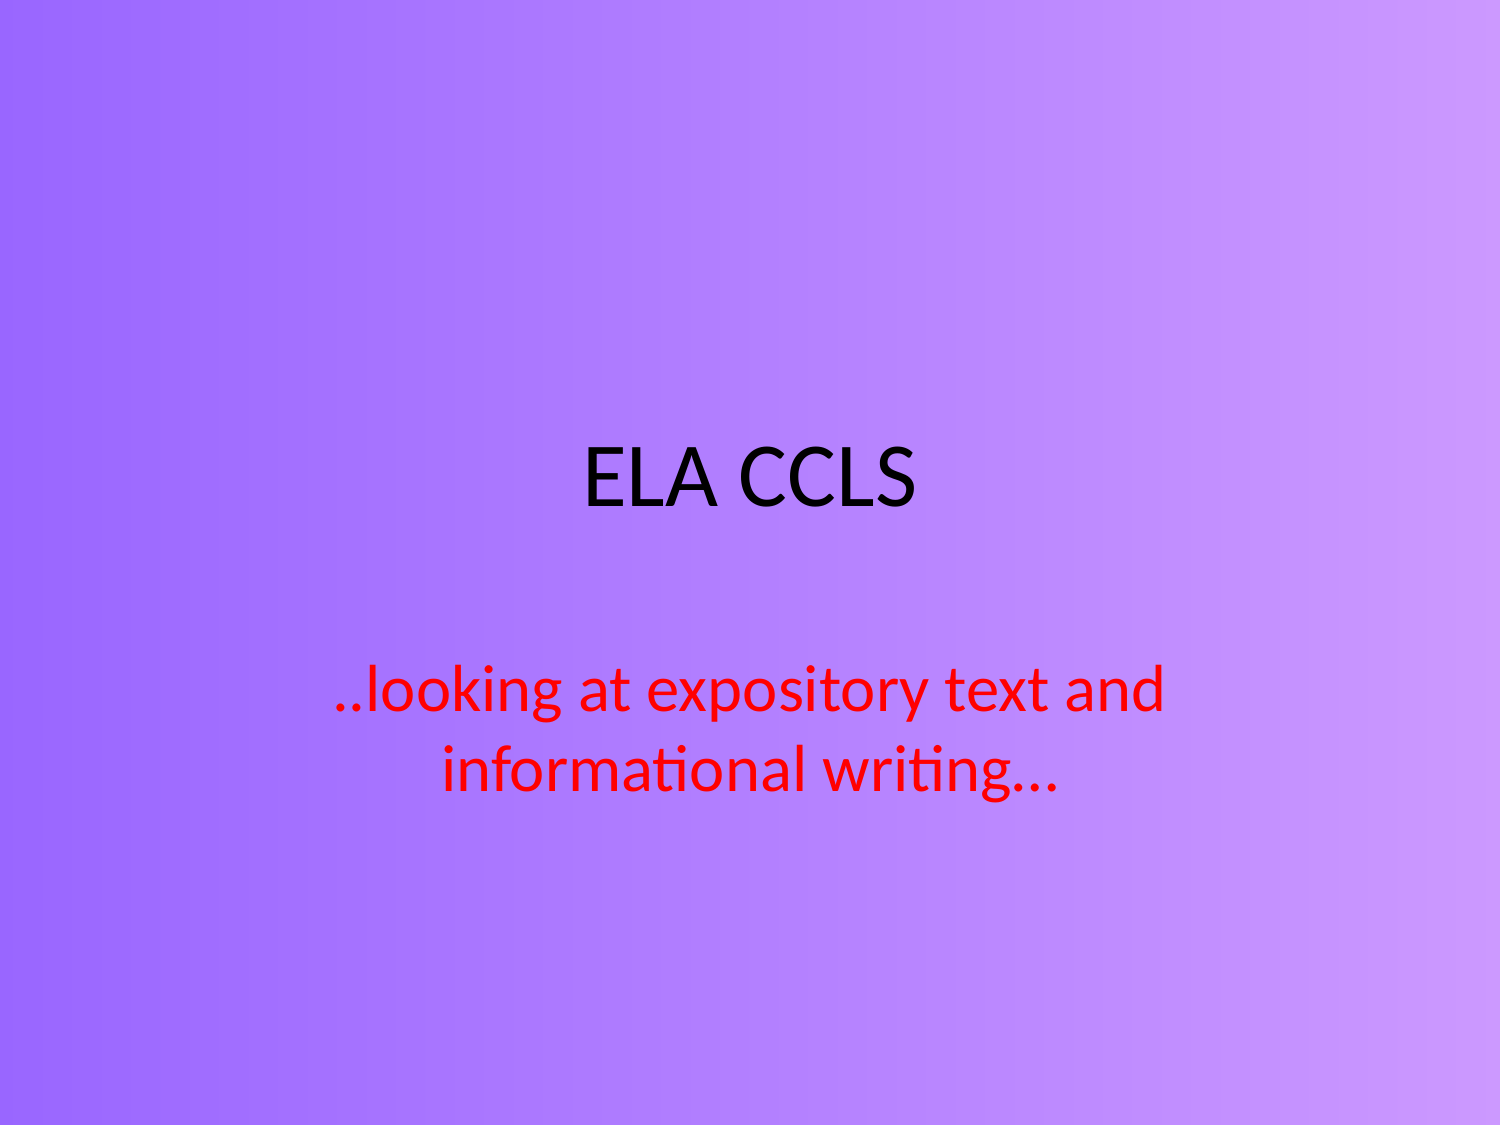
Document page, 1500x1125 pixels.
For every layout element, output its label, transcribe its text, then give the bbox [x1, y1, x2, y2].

title ELA CCLS [112, 349, 1388, 591]
subtitle ..looking at expository text and informational writing… [225, 637, 1275, 925]
